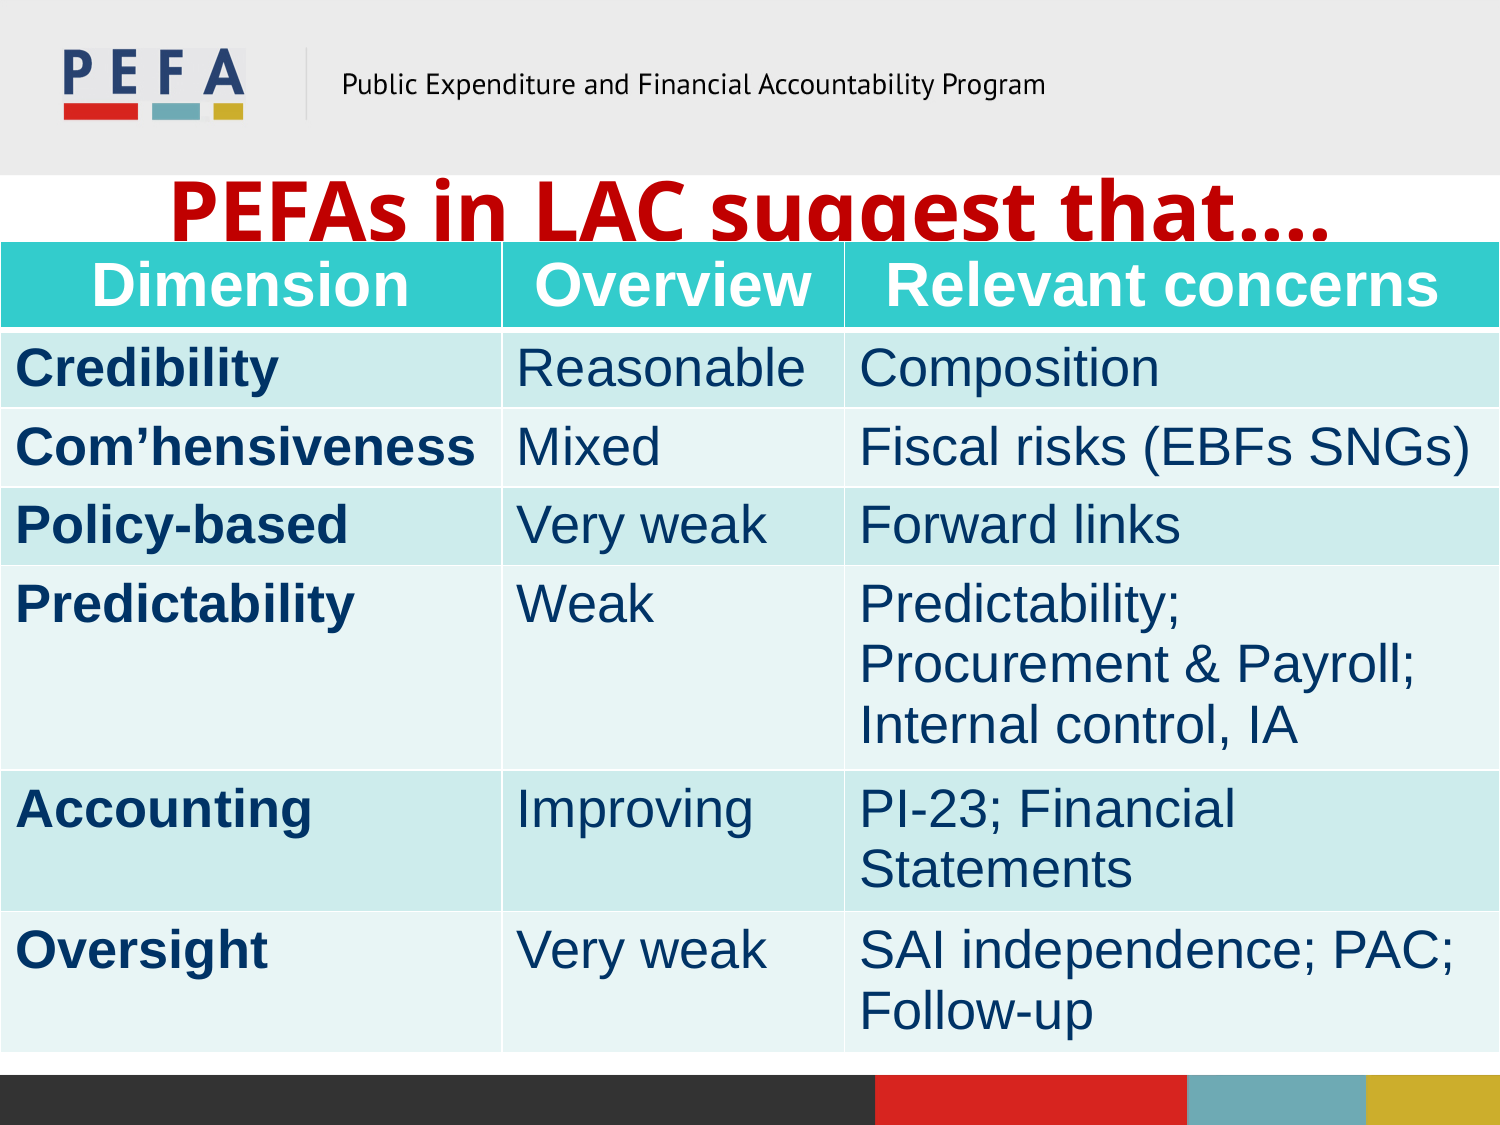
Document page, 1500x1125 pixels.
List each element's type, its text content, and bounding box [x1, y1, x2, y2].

table_cell PI-23; Financial Statements [845, 771, 1499, 911]
table_cell Mixed [503, 409, 844, 486]
picture [0, 1054, 1500, 1125]
table_cell Com’hensiveness [1, 409, 501, 486]
table_cell Fiscal risks (EBFs SNGs) [845, 409, 1499, 486]
table_cell SAI independence; PAC; Follow-up [845, 912, 1499, 1052]
table_cell Credibility [1, 333, 501, 407]
table_cell Improving [503, 771, 844, 911]
table_cell Very weak [503, 488, 844, 565]
table_header Relevant concerns [845, 242, 1499, 327]
table_cell Oversight [1, 912, 501, 1052]
title PEFAs in LAC suggest that.... [0, 148, 1500, 241]
table_cell Composition [845, 333, 1499, 407]
table_cell Predictability [1, 566, 501, 769]
table_header Overview [503, 242, 844, 327]
table_cell Reasonable [503, 333, 844, 407]
table_cell Weak [503, 566, 844, 769]
table_cell Accounting [1, 771, 501, 911]
table_cell Predictability; Procurement & Payroll; Internal control, IA [845, 566, 1499, 769]
table_cell Forward links [845, 488, 1499, 565]
picture [0, 0, 1500, 148]
table_cell Very weak [503, 912, 844, 1052]
table_header Dimension [1, 242, 501, 327]
table_cell Policy-based [1, 488, 501, 565]
